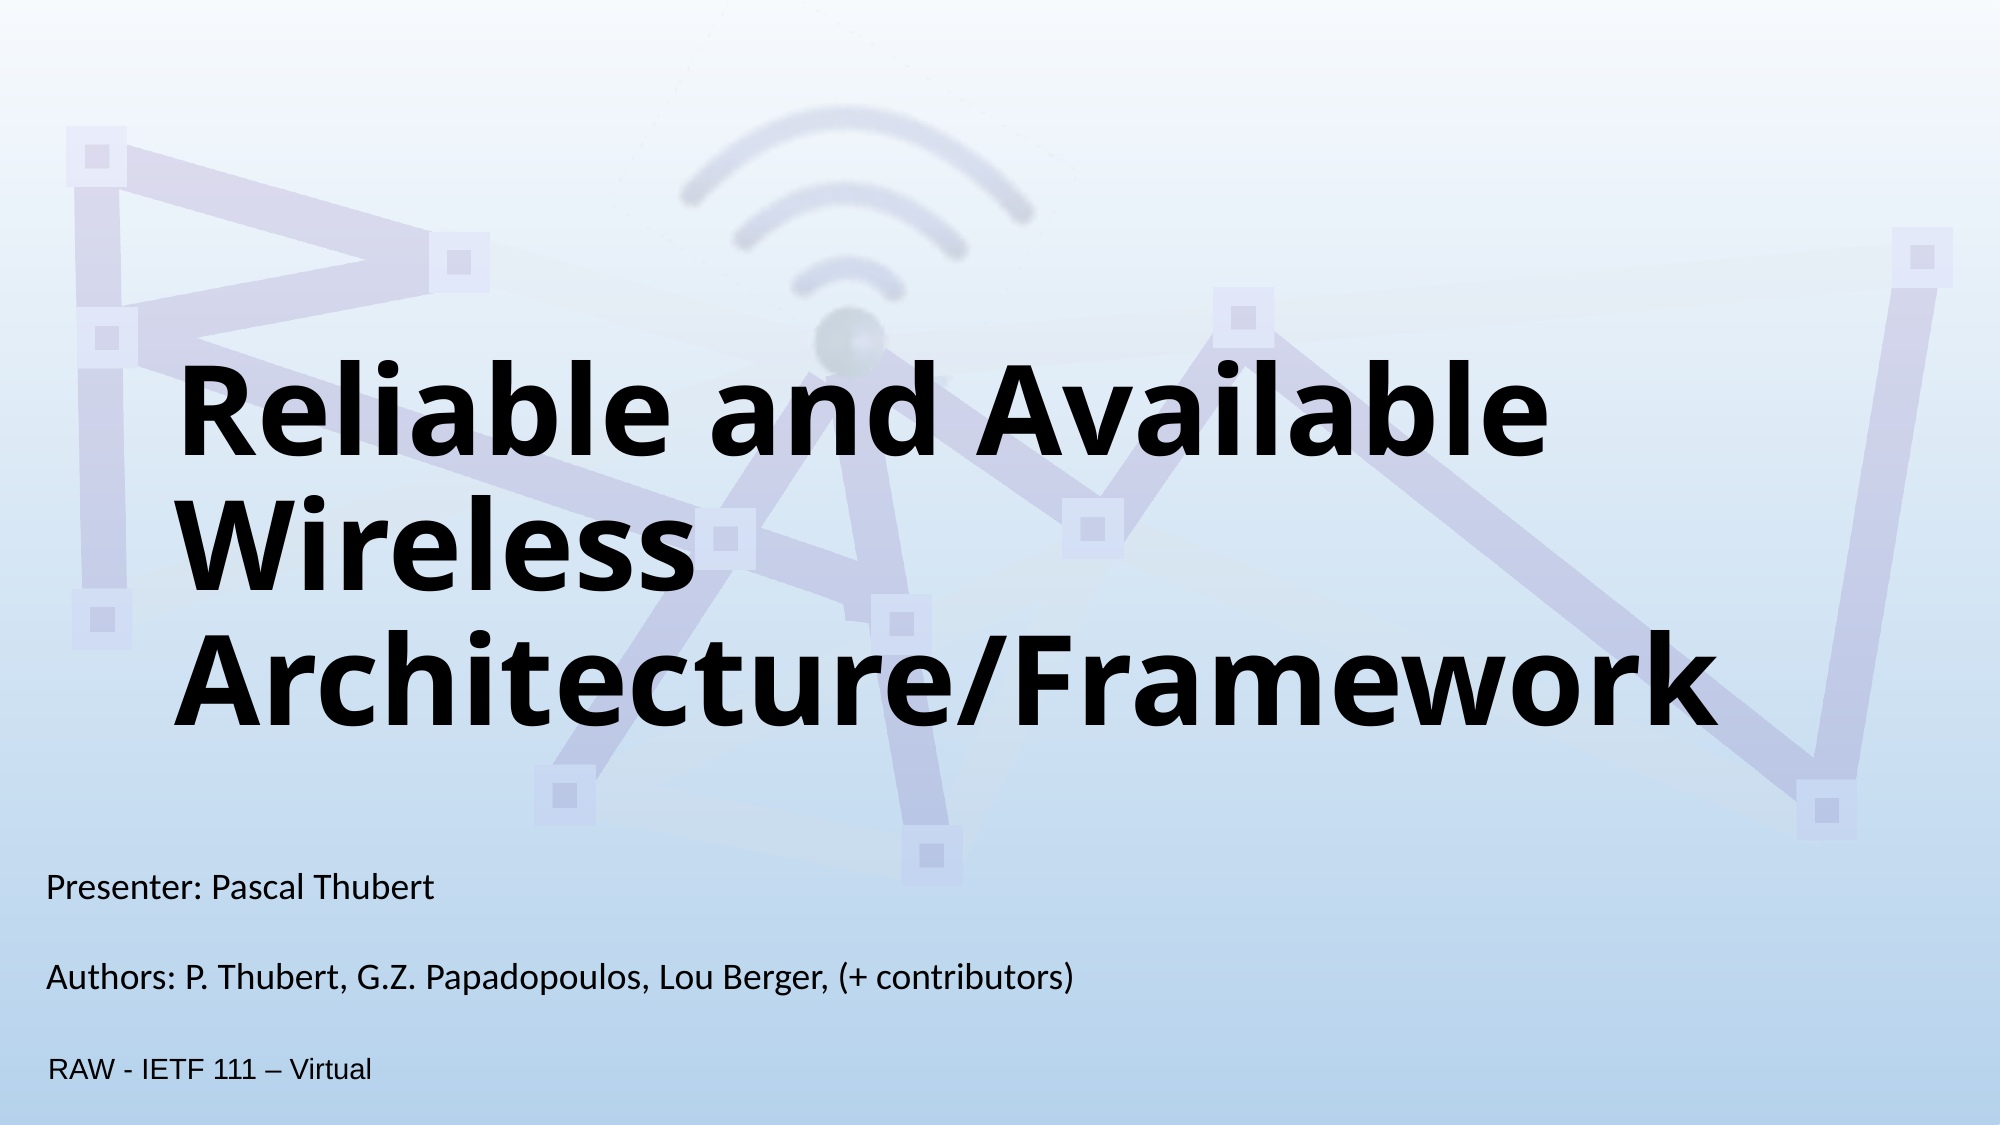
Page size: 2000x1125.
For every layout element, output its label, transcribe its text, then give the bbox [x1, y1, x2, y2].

picture [0, 0, 2000, 976]
text_box Presenter: Pascal Thubert Authors: P. Thubert, G.Z. Papadopoulos, Lou Berger, (+ contributors) [31, 976, 1140, 1004]
